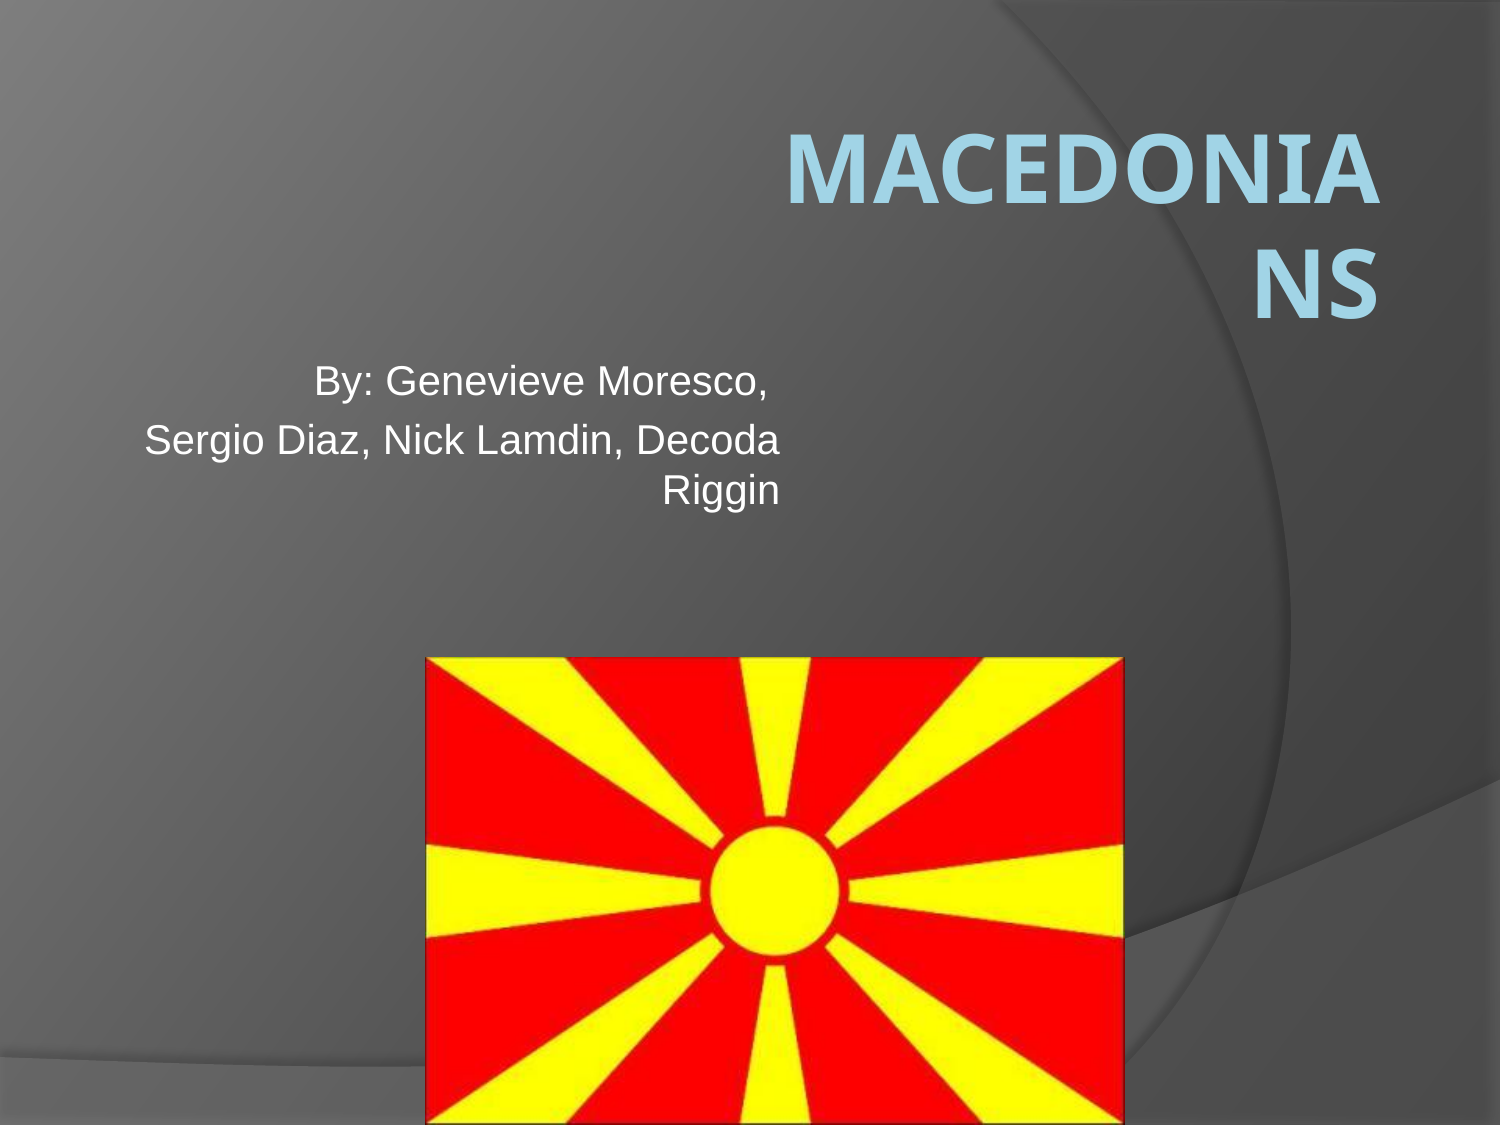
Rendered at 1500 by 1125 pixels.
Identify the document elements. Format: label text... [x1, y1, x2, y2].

subtitle By: Genevieve Moresco, Sergio Diaz, Nick Lamdin, Decoda Riggin [62, 350, 788, 513]
title Macedonians [725, 99, 1388, 342]
picture [424, 657, 1126, 1125]
